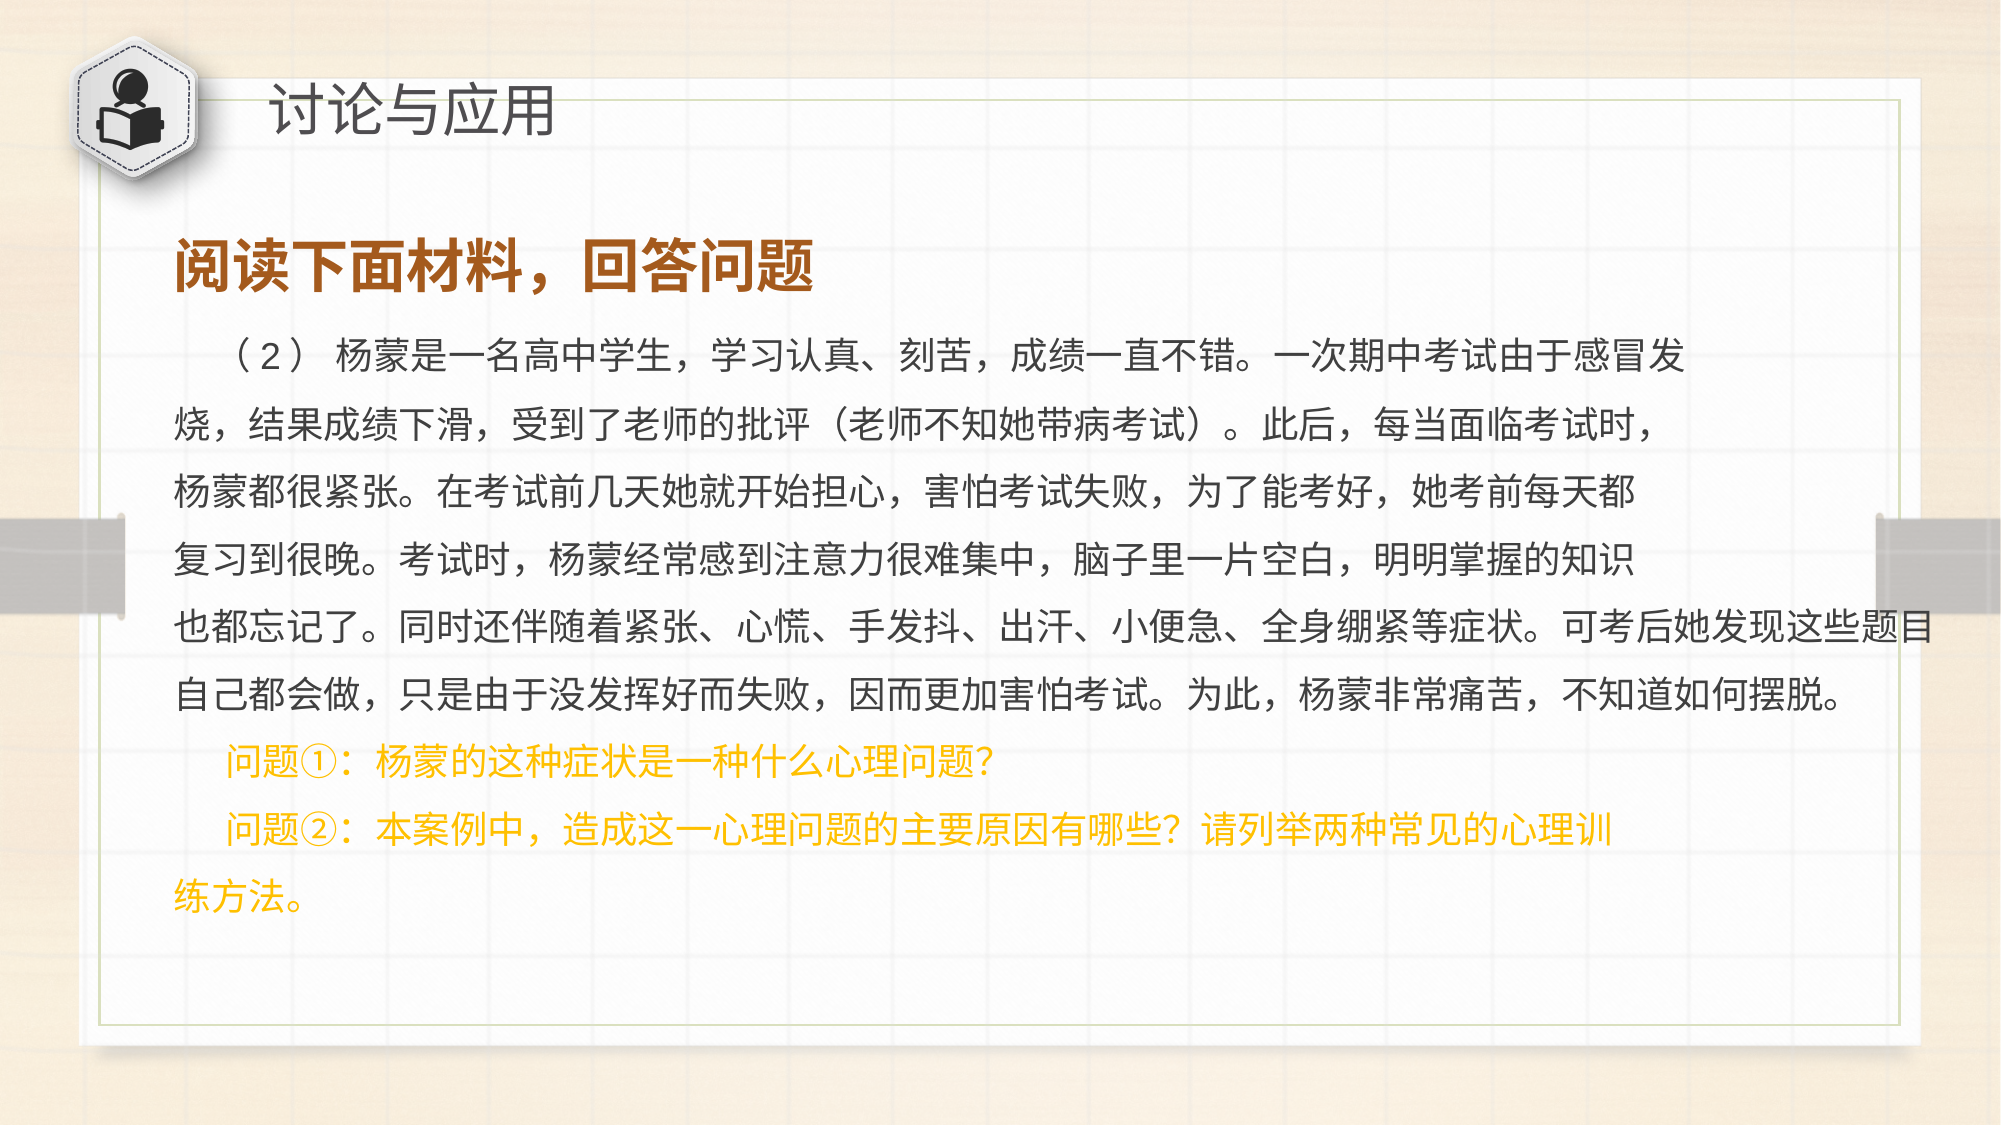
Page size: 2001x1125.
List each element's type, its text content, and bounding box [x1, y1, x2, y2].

text_box 讨论与应用 [253, 65, 1660, 150]
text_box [61, 43, 206, 173]
picture [0, 0, 2001, 1125]
text_box 阅读下面材料，回答问题 （2） 杨蒙是一名高中学生，学习认真、刻苦，成绩一直不错。一次期中考试由于感冒发 烧，结果成绩下滑，受到了老师的批评（老师不知她带病考试）。此后，每当面临考试时， 杨蒙都很紧张。在考试前几天她就开始担心，害怕考试失败，为了能考好，她考前每天都 复习到很晚。考试时，杨蒙经常感到注意力很难集中，脑子里一片空白，明明掌握的知识 也都忘记了。同时还伴随着紧张、心慌、手发抖、出汗、小便急、全身绷紧等症状。可考后她发现这些题目自己都会做，只是由于没发挥好而失败，因而更加害怕考试。为此，杨蒙非常痛苦，不知道如何摆脱。 问题①：杨蒙的这种症状是一种什么心理问题？ 问题②：本案例中，造成这一心理问题的主要原因有哪些？请列举两种常见的心理训 练方法。 [159, 187, 1955, 1091]
